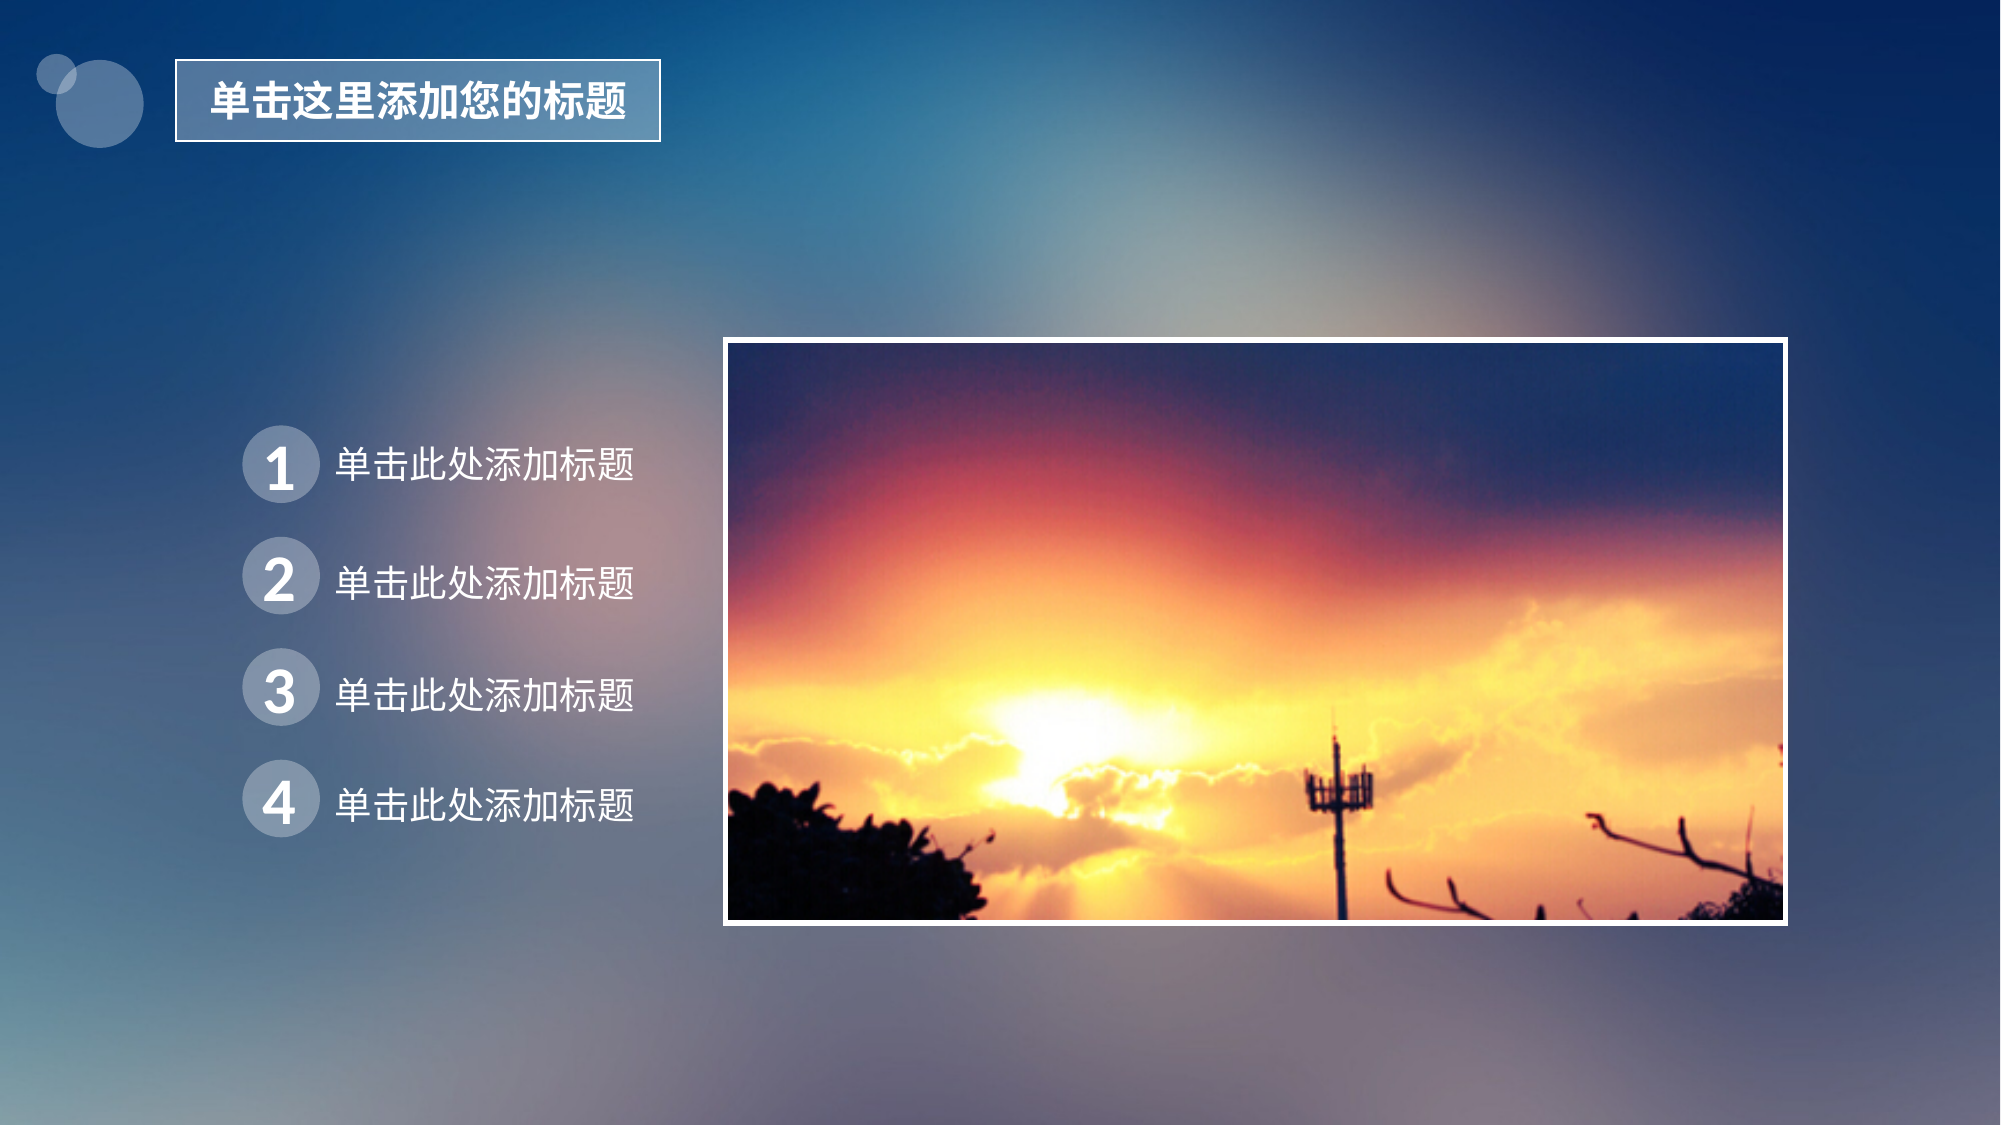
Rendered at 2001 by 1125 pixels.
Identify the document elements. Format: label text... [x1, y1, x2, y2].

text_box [242, 415, 321, 513]
text_box [175, 59, 661, 67]
picture [0, 0, 2001, 1125]
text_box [242, 527, 321, 624]
text_box 单击此处添加标题 [325, 552, 694, 613]
text_box 单击这里添加您的标题 [161, 67, 675, 133]
text_box 单击此处添加标题 [325, 664, 694, 724]
text_box 单击此处添加标题 [325, 774, 694, 835]
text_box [242, 638, 321, 736]
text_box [242, 750, 321, 847]
text_box 单击此处添加标题 [325, 433, 694, 494]
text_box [36, 53, 144, 149]
text_box [175, 133, 661, 142]
